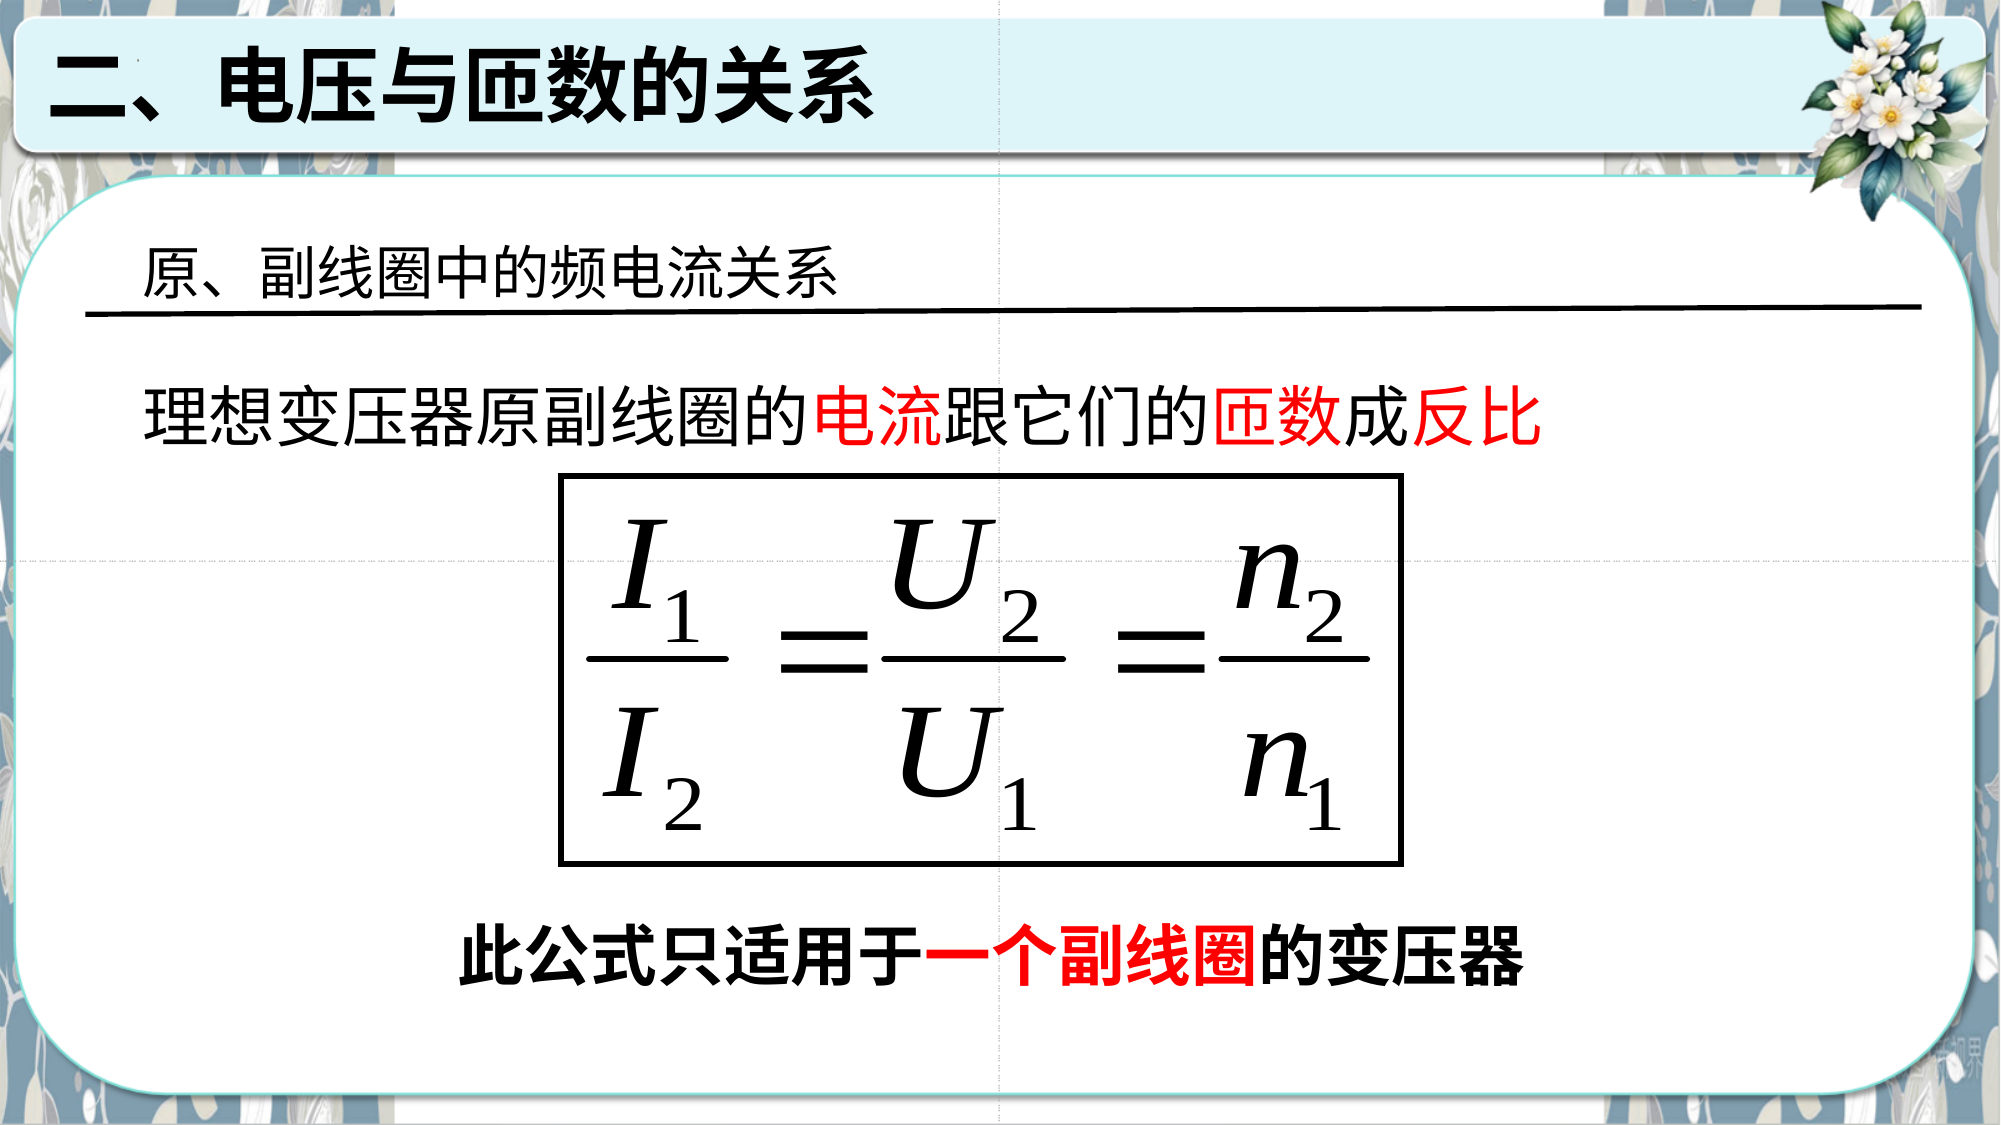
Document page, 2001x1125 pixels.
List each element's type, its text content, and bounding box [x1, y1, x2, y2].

text_box 原、副线圈中的频电流关系 [127, 214, 916, 306]
text_box 理想变压器原副线圈的电流跟它们的匝数成反比 [127, 366, 2000, 462]
text_box 此公式只适用于一个副线圈的变压器 [442, 906, 1603, 1002]
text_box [87, 306, 1920, 315]
picture [0, 0, 2001, 1125]
text_box 二、电压与匝数的关系 [31, 25, 1228, 141]
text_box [563, 478, 1399, 862]
